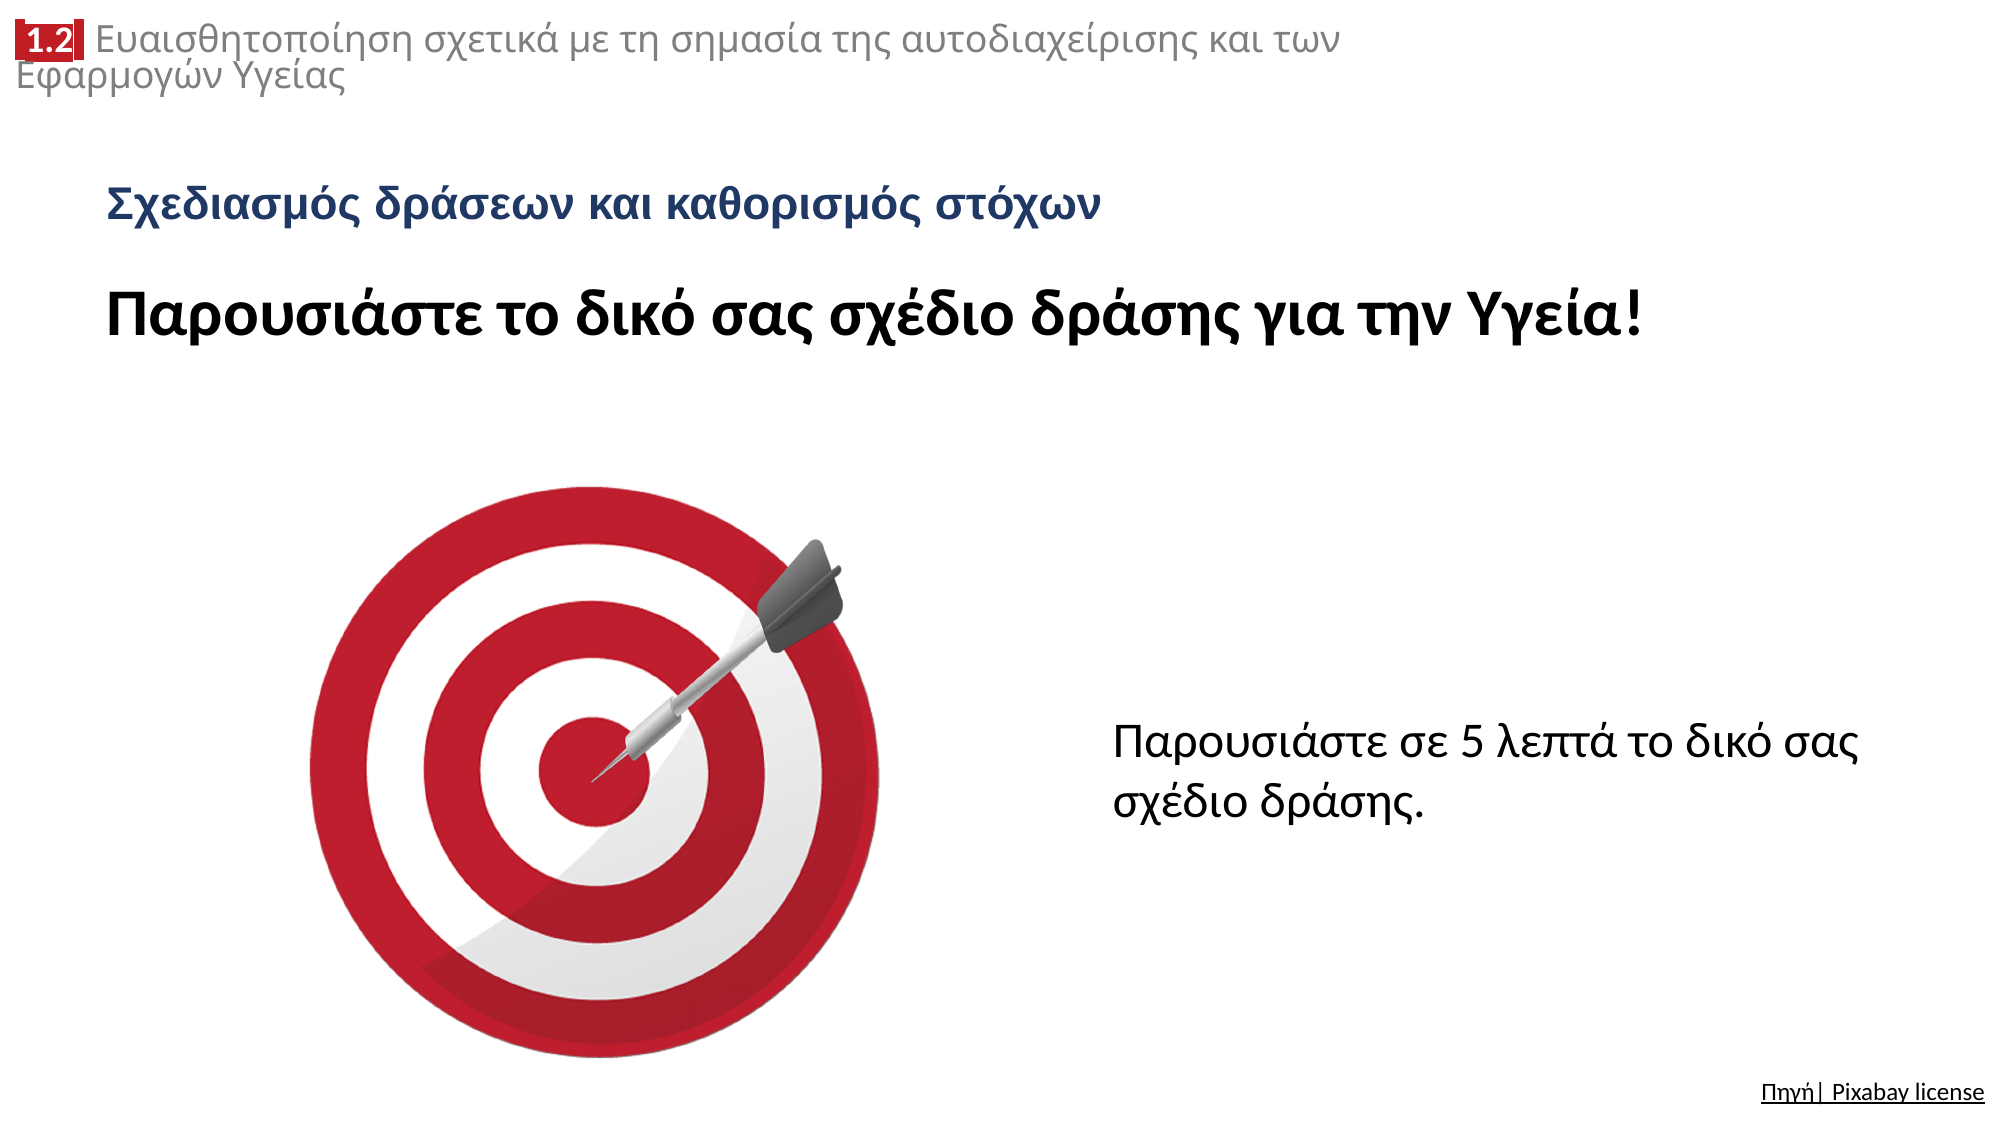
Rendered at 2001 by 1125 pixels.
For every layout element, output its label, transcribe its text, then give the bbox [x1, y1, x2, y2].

text_box Παρουσιάστε σε 5 λεπτά το δικό σας σχέδιο δράσης. [1097, 700, 1883, 836]
text_box Παρουσιάστε το δικό σας σχέδιο δράσης για την Υγεία! [91, 260, 1696, 356]
title Σχεδιασμός δράσεων και καθορισμός στόχων [91, 141, 1906, 262]
text_box Πηγή| Pixabay license [1604, 1068, 2000, 1114]
picture [290, 468, 891, 1069]
